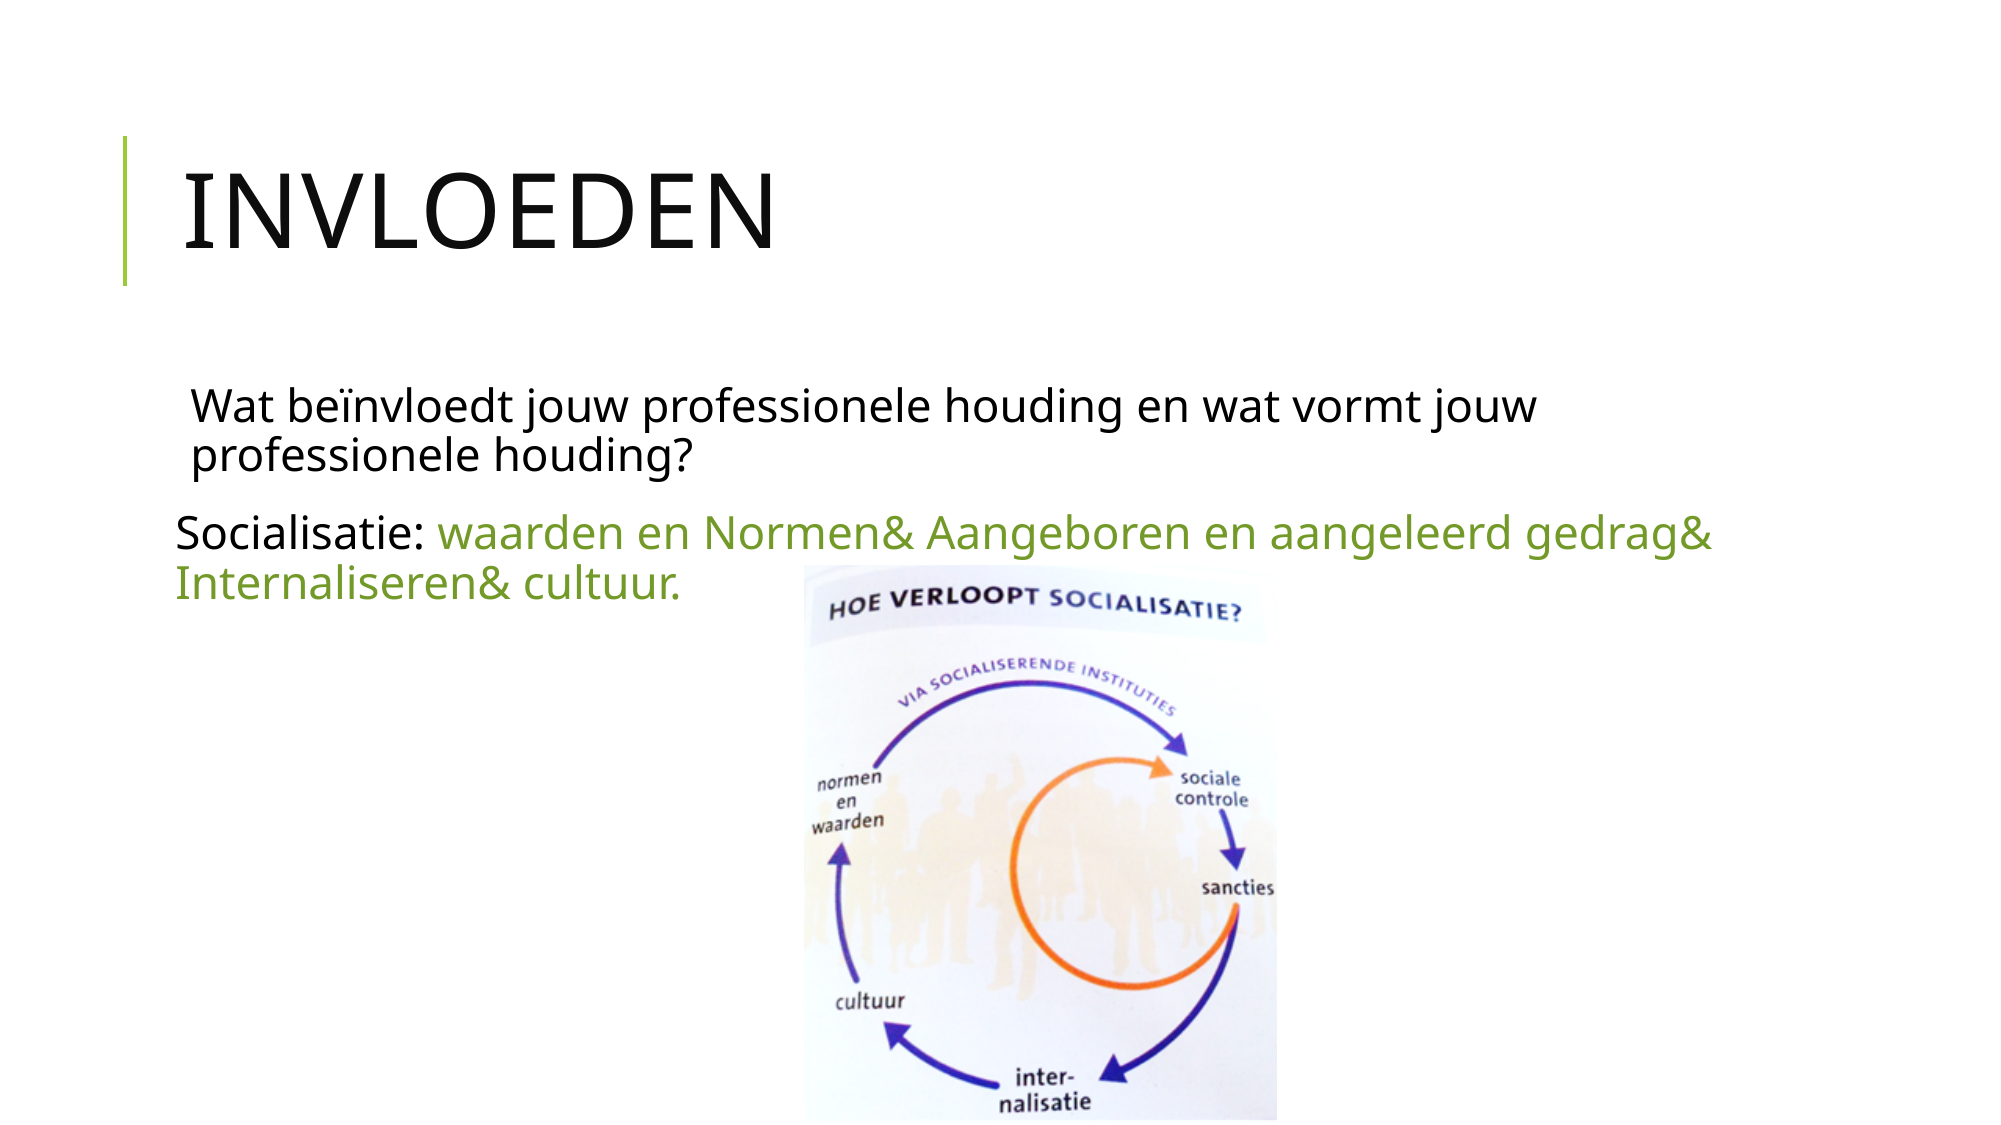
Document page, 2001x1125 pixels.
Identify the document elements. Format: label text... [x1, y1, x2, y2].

picture [804, 565, 1277, 1125]
title Invloeden [168, 96, 1763, 342]
list Wat beïnvloedt jouw professionele houding en wat vormt jouw professionele houding? Socialisatie: waarden en Normen& Aangeboren en aangeleerd gedrag& Internaliseren& cultuur. [168, 375, 1763, 1035]
